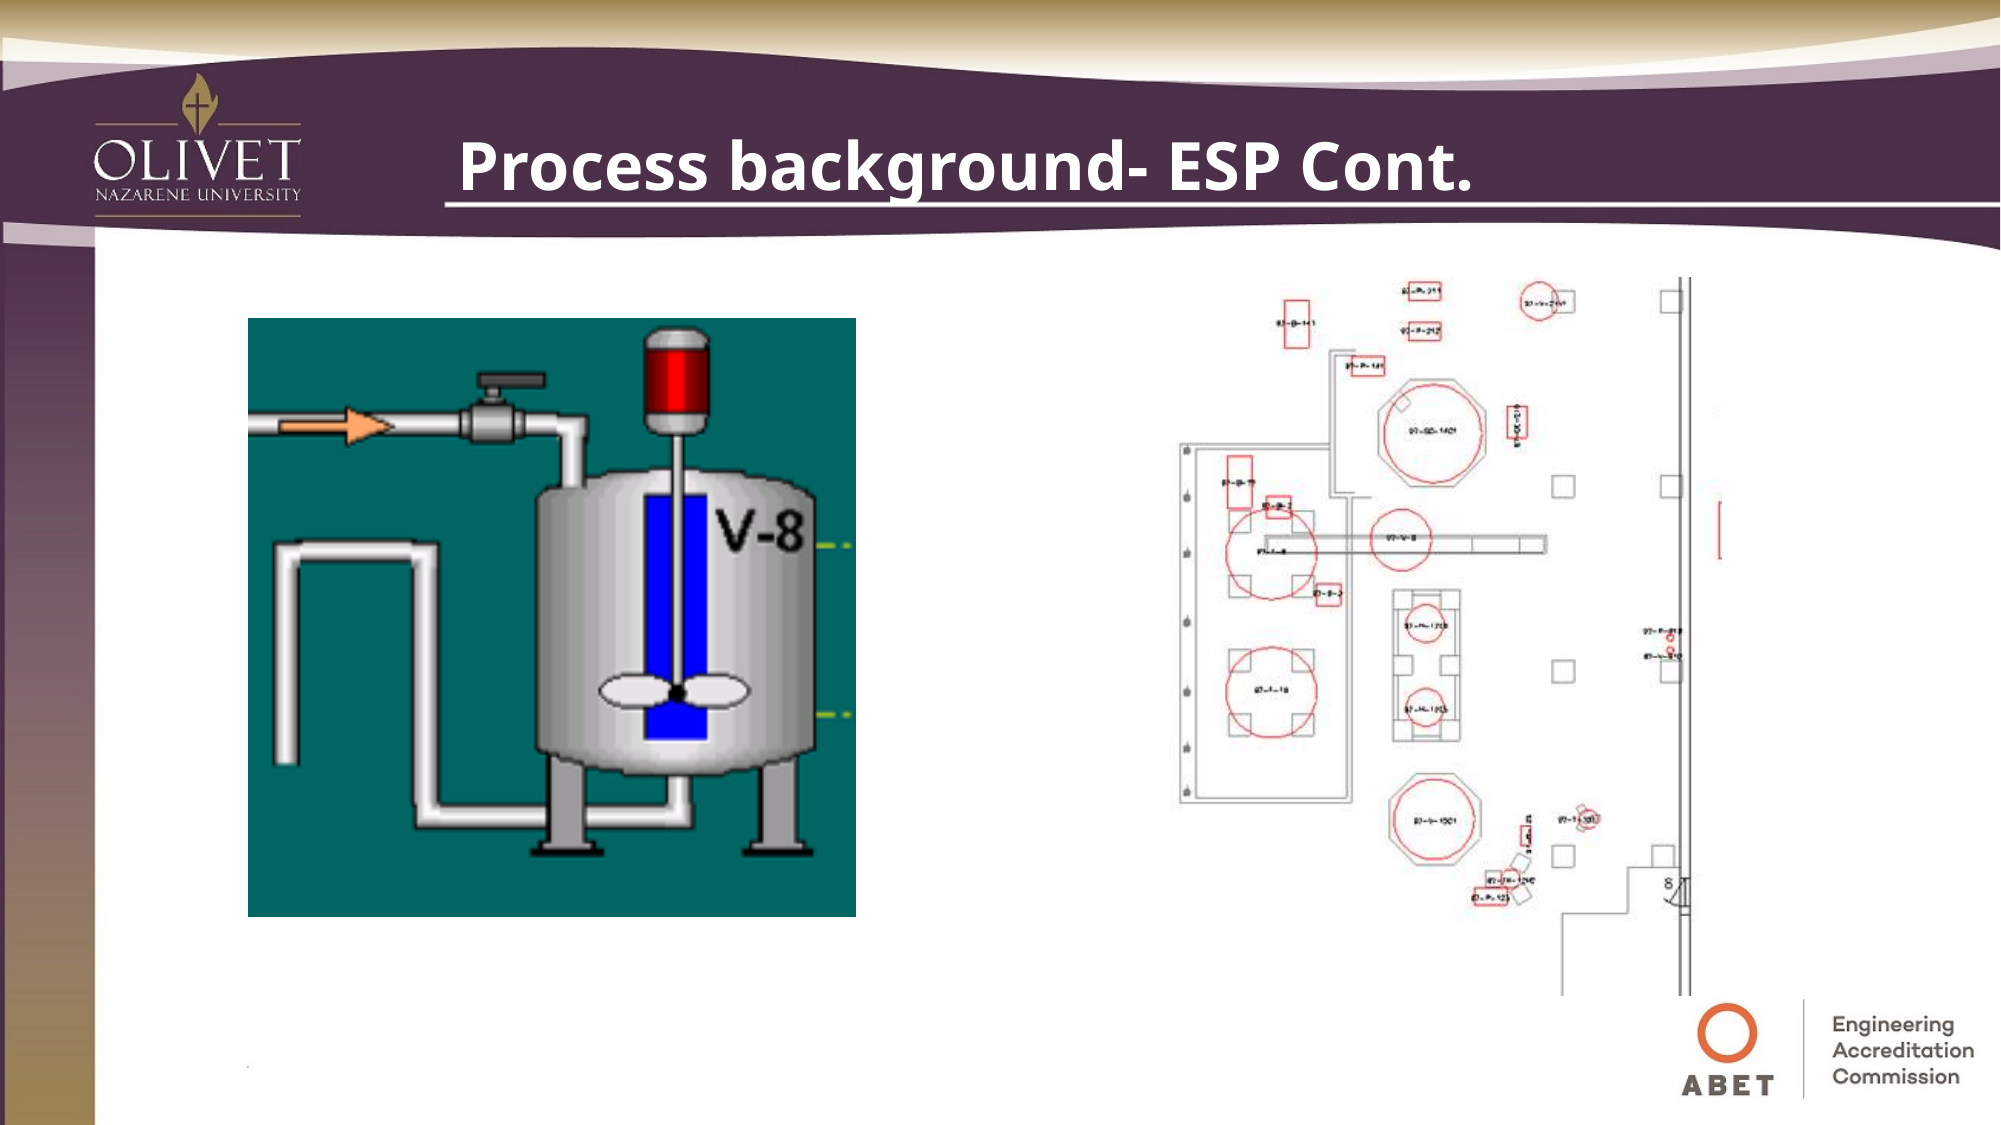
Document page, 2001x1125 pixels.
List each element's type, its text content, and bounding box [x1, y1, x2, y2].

picture [0, 0, 2001, 1125]
title Process background- ESP Cont. [442, 59, 1863, 278]
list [248, 318, 856, 917]
